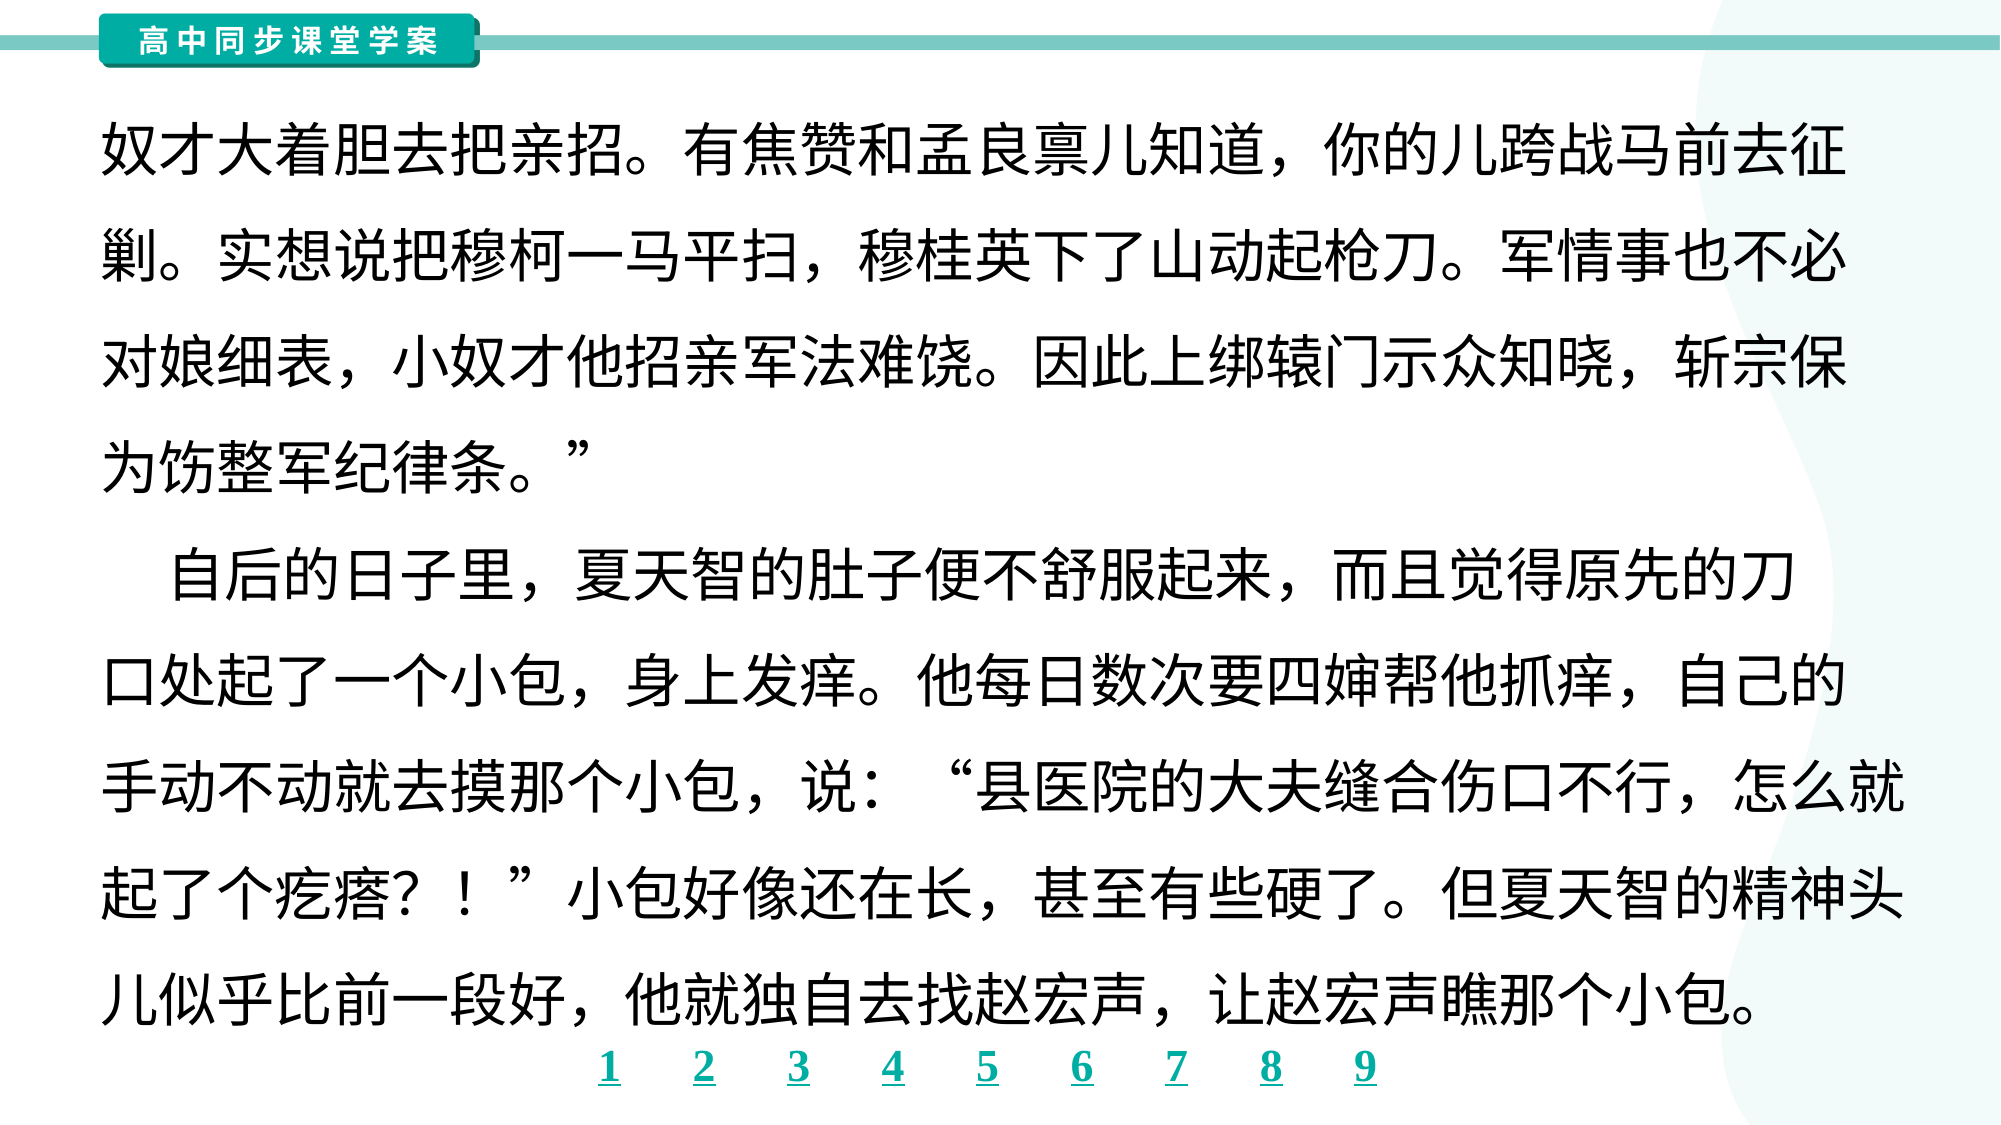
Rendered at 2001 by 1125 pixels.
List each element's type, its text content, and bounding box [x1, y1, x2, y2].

picture [0, 0, 2000, 1125]
text_box 奴才大着胆去把亲招。有焦赞和孟良禀儿知道，你的儿跨战马前去征 剿。实想说把穆柯一马平扫，穆桂英下了山动起枪刀。军情事也不必 对娘细表，小奴才他招亲军法难饶。因此上绑辕门示众知晓，斩宗保 为饬整军纪律条。” 自后的日子里，夏天智的肚子便不舒服起来，而且觉得原先的刀 口处起了一个小包，身上发痒。他每日数次要四婶帮他抓痒，自己的 手动不动就去摸那个小包，说：“县医院的大夫缝合伤口不行，怎么就 起了个疙瘩？！”小包好像还在长，甚至有些硬了。但夏天智的精神头 儿似乎比前一段好，他就独自去找赵宏声，让赵宏声瞧那个小包。 [100, 76, 1899, 1033]
